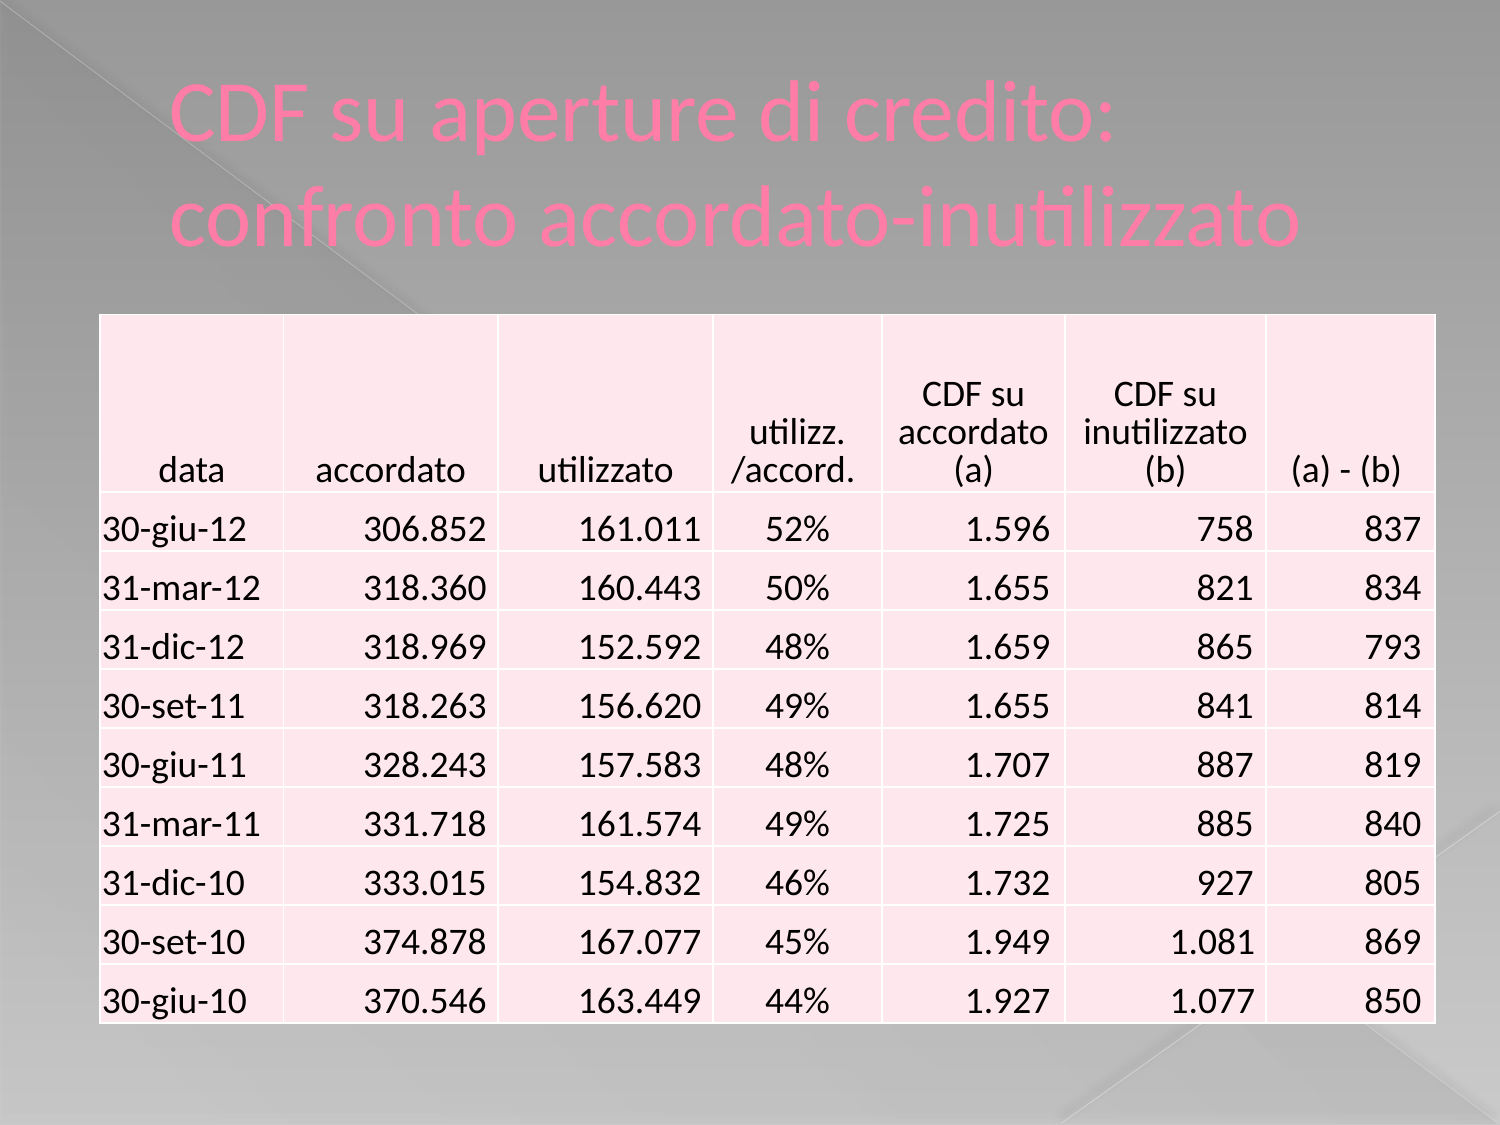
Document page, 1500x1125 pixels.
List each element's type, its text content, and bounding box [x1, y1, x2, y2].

table_cell 927 [1066, 847, 1265, 904]
table_header CDF su accordato (a) [883, 315, 1064, 491]
table_cell 318.969 [284, 611, 497, 668]
table_header utilizzato [499, 315, 712, 491]
table_cell 821 [1066, 552, 1265, 609]
table_cell 834 [1267, 552, 1434, 609]
table_cell 331.718 [284, 788, 497, 845]
table_cell 306.852 [284, 493, 497, 550]
table_cell 48% [714, 611, 881, 668]
table_cell 1.081 [1066, 906, 1265, 963]
table_cell 318.360 [284, 552, 497, 609]
table_cell 1.659 [883, 611, 1064, 668]
title CDF su aperture di credito: confronto accordato-inutilizzato [75, 43, 1425, 274]
table_cell 1.077 [1066, 965, 1265, 1022]
table_cell 30-giu-10 [101, 965, 283, 1022]
table_cell 1.725 [883, 788, 1064, 845]
table_cell 44% [714, 965, 881, 1022]
table_cell 152.592 [499, 611, 712, 668]
table_cell 1.732 [883, 847, 1064, 904]
table_cell 850 [1267, 965, 1434, 1022]
table_cell 814 [1267, 670, 1434, 727]
table_cell 52% [714, 493, 881, 550]
table_cell 156.620 [499, 670, 712, 727]
table_header accordato [284, 315, 497, 491]
table_cell 841 [1066, 670, 1265, 727]
table_cell 819 [1267, 729, 1434, 786]
table_cell 869 [1267, 906, 1434, 963]
table_cell 837 [1267, 493, 1434, 550]
table_cell 50% [714, 552, 881, 609]
table_cell 1.655 [883, 552, 1064, 609]
table_cell 49% [714, 670, 881, 727]
table_cell 31-mar-11 [101, 788, 283, 845]
table_cell 328.243 [284, 729, 497, 786]
table_cell 167.077 [499, 906, 712, 963]
table_cell 1.596 [883, 493, 1064, 550]
table_cell 30-giu-12 [101, 493, 283, 550]
table_header utilizz. /accord. [714, 315, 881, 491]
table_cell 48% [714, 729, 881, 786]
table_cell 49% [714, 788, 881, 845]
table_cell 160.443 [499, 552, 712, 609]
table_cell 1.707 [883, 729, 1064, 786]
table_cell 887 [1066, 729, 1265, 786]
table_cell 1.927 [883, 965, 1064, 1022]
table_cell 1.655 [883, 670, 1064, 727]
table_cell 30-set-11 [101, 670, 283, 727]
table_header (a) - (b) [1267, 315, 1434, 491]
table_cell 318.263 [284, 670, 497, 727]
table_header CDF su inutilizzato (b) [1066, 315, 1265, 491]
table_cell 161.011 [499, 493, 712, 550]
table_cell 758 [1066, 493, 1265, 550]
table_cell 154.832 [499, 847, 712, 904]
table_cell 157.583 [499, 729, 712, 786]
table_cell 370.546 [284, 965, 497, 1022]
table_cell 31-dic-10 [101, 847, 283, 904]
table_cell 840 [1267, 788, 1434, 845]
table_cell 30-giu-11 [101, 729, 283, 786]
table_cell 805 [1267, 847, 1434, 904]
table_cell 31-dic-12 [101, 611, 283, 668]
table_cell 793 [1267, 611, 1434, 668]
table_cell 30-set-10 [101, 906, 283, 963]
table_cell 333.015 [284, 847, 497, 904]
table_cell 163.449 [499, 965, 712, 1022]
table_cell 1.949 [883, 906, 1064, 963]
table_cell 31-mar-12 [101, 552, 283, 609]
table_cell 45% [714, 906, 881, 963]
table_cell 374.878 [284, 906, 497, 963]
table_cell 885 [1066, 788, 1265, 845]
table_cell 161.574 [499, 788, 712, 845]
table_cell 865 [1066, 611, 1265, 668]
table_cell 46% [714, 847, 881, 904]
table_header data [101, 315, 283, 491]
